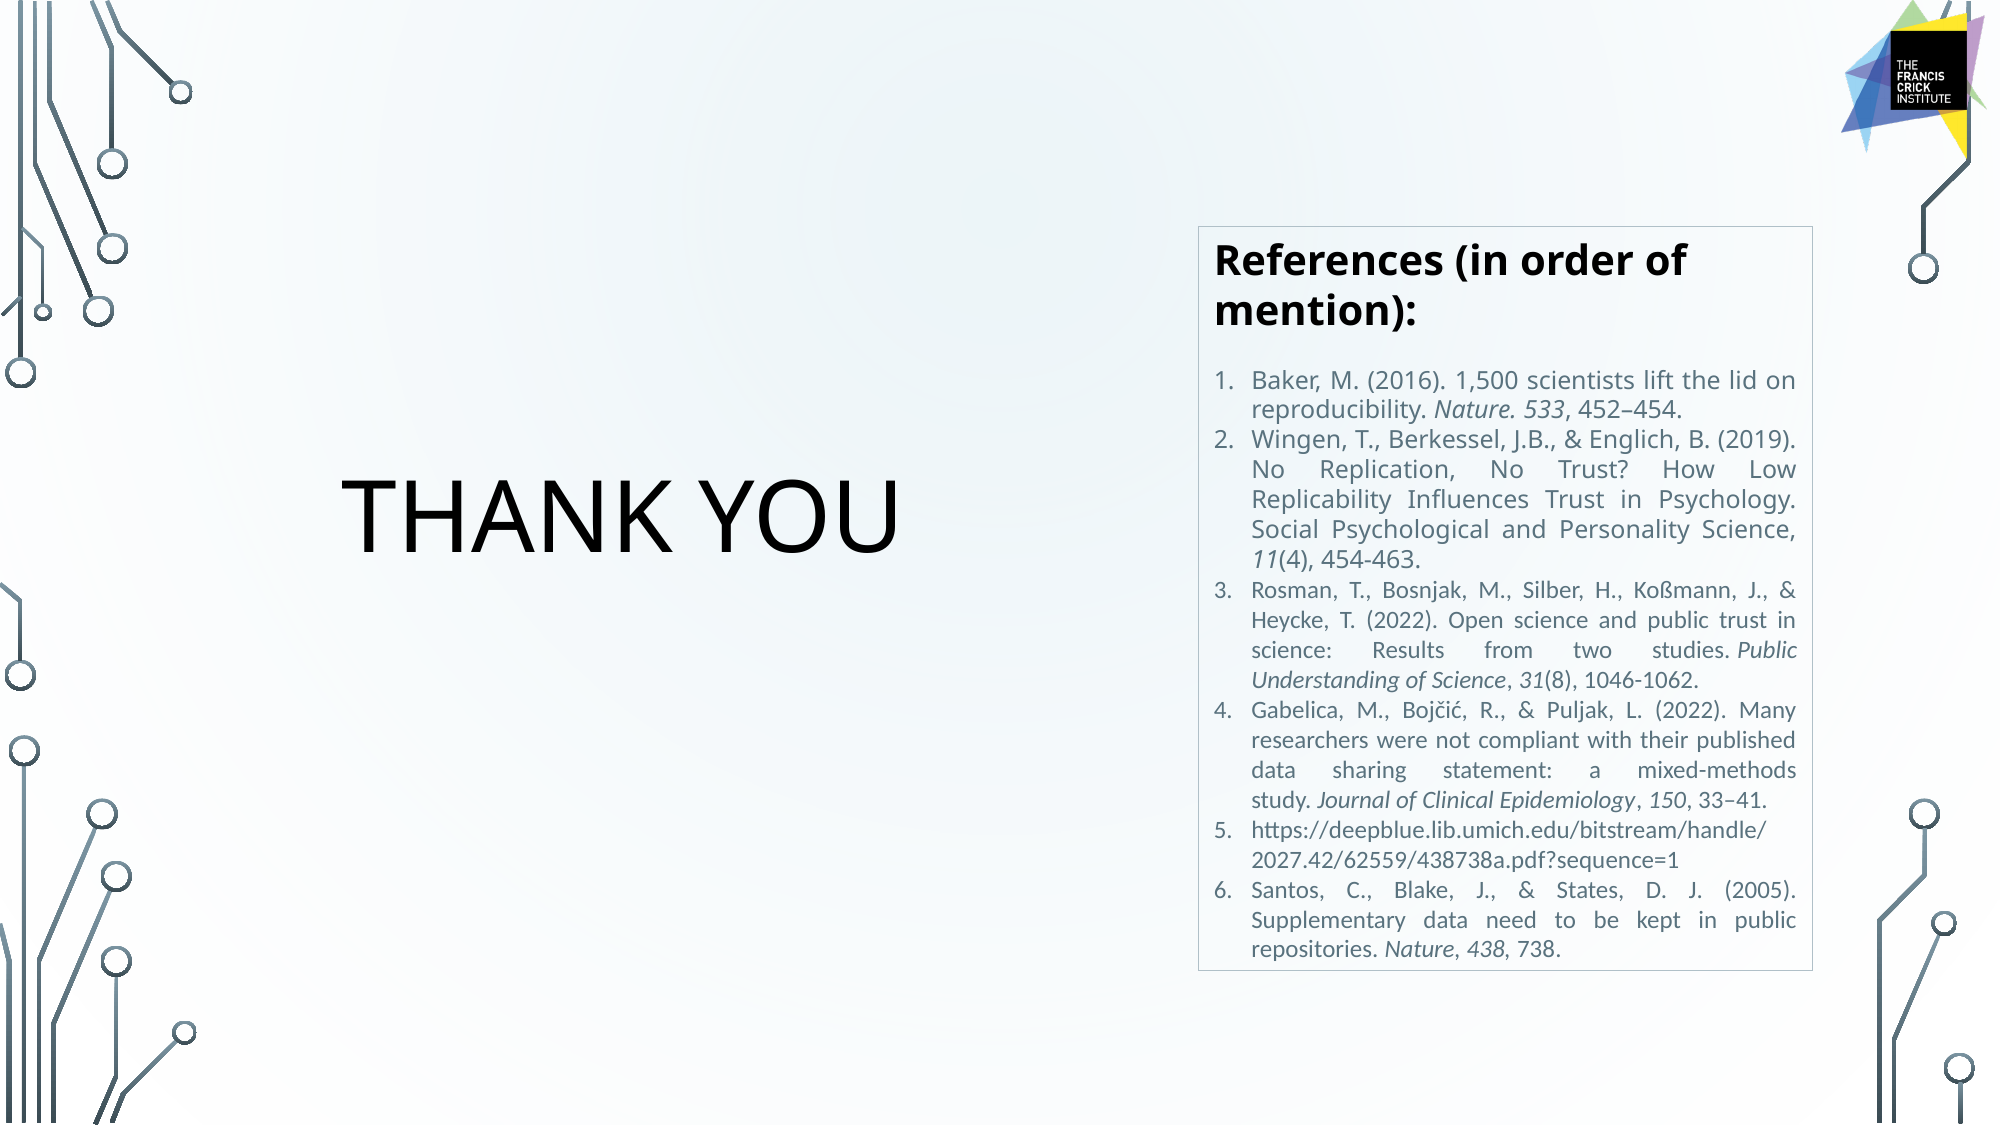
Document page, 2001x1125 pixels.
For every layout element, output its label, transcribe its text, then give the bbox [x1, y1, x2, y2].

title Thank you [187, 426, 1059, 615]
picture [1840, 0, 1988, 159]
text_box References (in order of mention): Baker, M. (2016). 1,500 scientists lift the lid on reproducibility. Nature. 533, 452–454. Wingen, T., Berkessel, J.B., & Englich, B. (2019). No Replication, No Trust? How Low Replicability Influences Trust in Psychology. Social Psychological and Personality Science, 11(4), ‌454-463. Rosman, T., Bosnjak, M., Silber, H., Koßmann, J., & Heycke, T. (2022). Open science and public trust in science: Results from two studies. Public Understanding of Science, 31(8), 1046-1062. Gabelica, M., Bojčić, R., & Puljak, L. (2022). Many researchers were not compliant with their published data sharing statement: a mixed-methods study. Journal of Clinical Epidemiology, 150, 33–41. ‌https://deepblue.lib.umich.edu/bitstream/handle/2027.42/62559/438738a.pdf?sequence=1 Santos, C., Blake, J., & States, D. J. (2005). Supplementary data need to be kept in public repositories. Nature, 438, 738. [1198, 226, 1813, 971]
